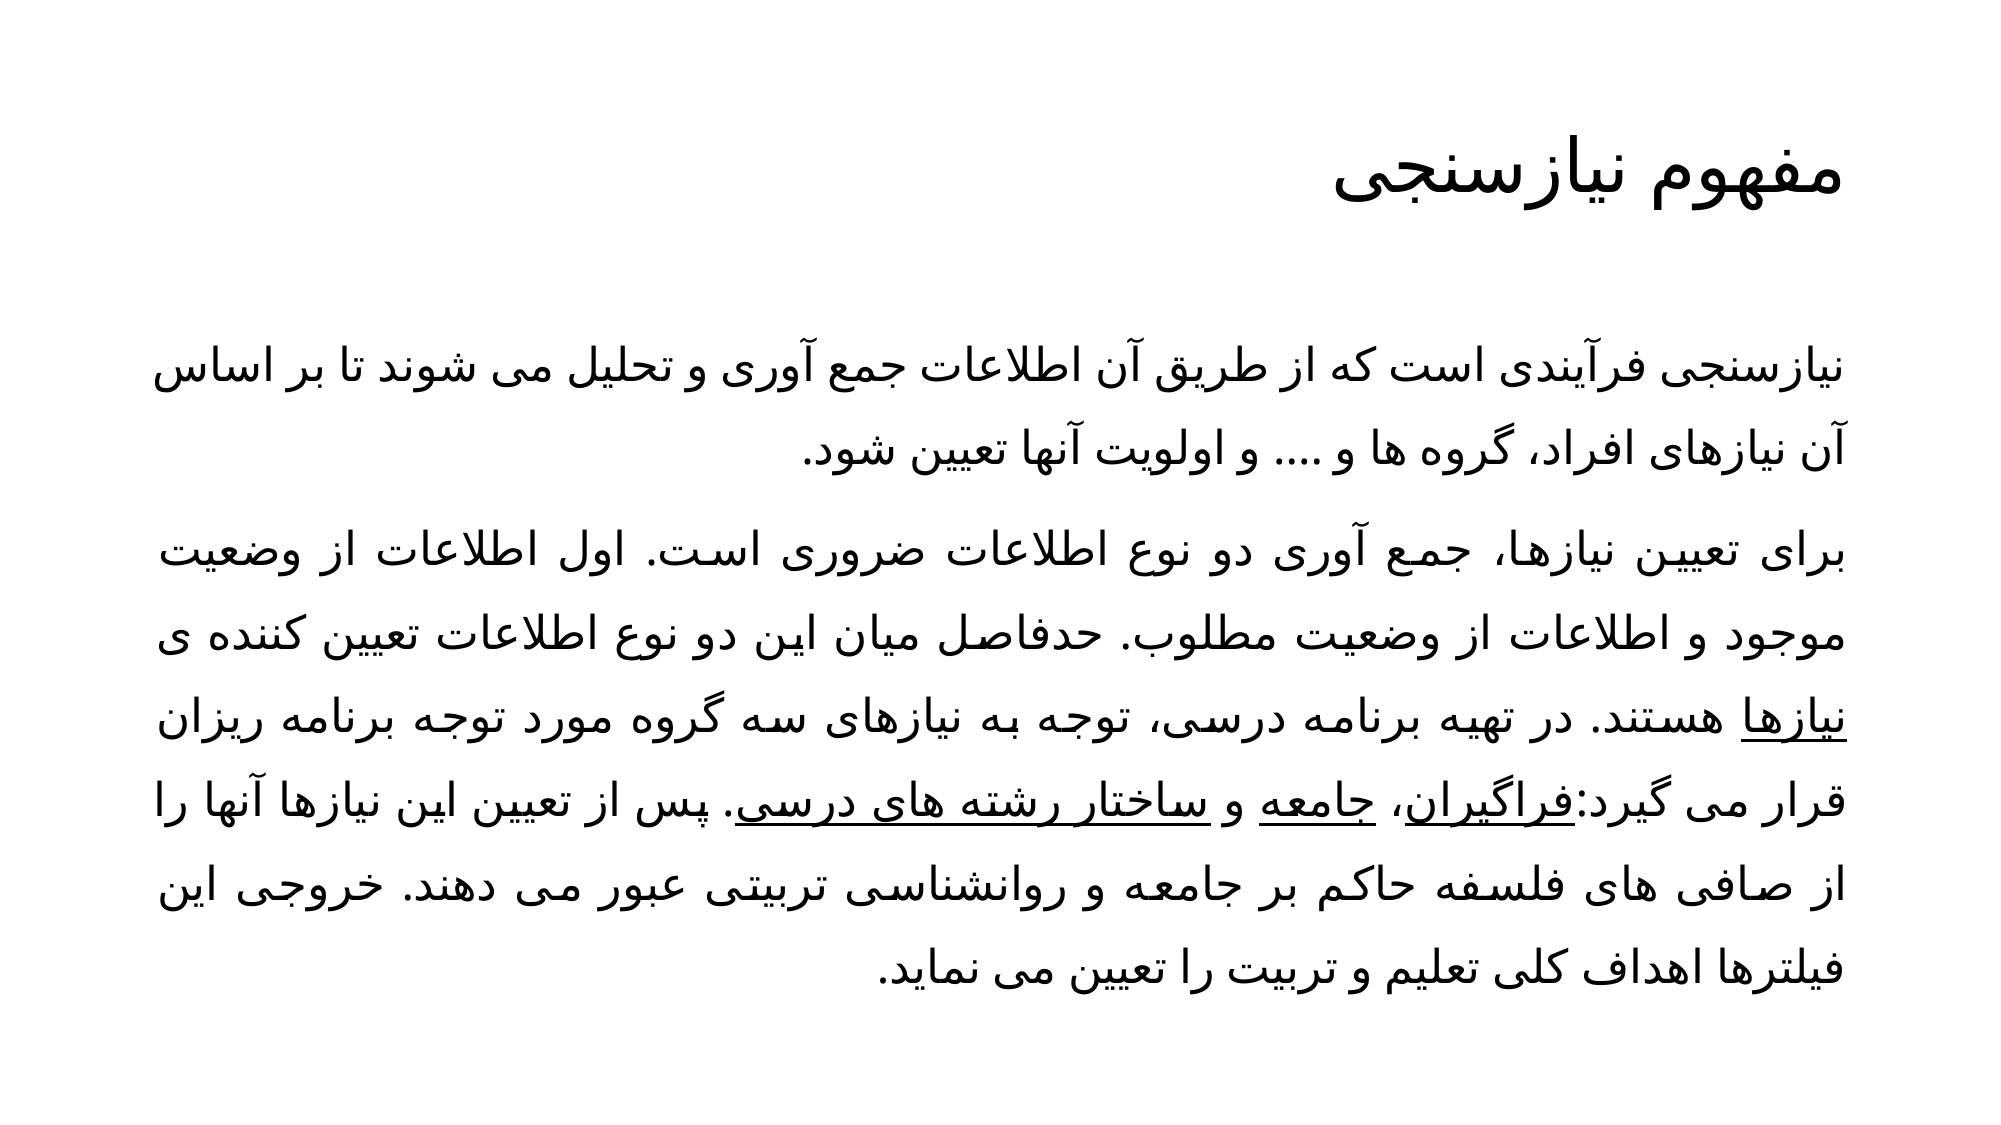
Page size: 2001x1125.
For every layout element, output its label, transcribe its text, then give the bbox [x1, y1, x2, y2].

title مفهوم نیازسنجی [137, 59, 1863, 278]
list نیازسنجی فرآیندی است که از طریق آن اطلاعات جمع آوری و تحلیل می شوند تا بر اساس آن نیازهای افراد، گروه ها و .... و اولویت آنها تعیین شود. برای تعیین نیازها، جمع آوری دو نوع اطلاعات ضروری است. اول اطلاعات از وضعیت موجود و اطلاعات از وضعیت مطلوب. حدفاصل میان این دو نوع اطلاعات تعیین کننده ی نیازها هستند. در تهیه برنامه درسی، توجه به نیازهای سه گروه مورد توجه برنامه ریزان قرار می گیرد:فراگیران، جامعه و ساختار رشته های درسی. پس از تعیین این نیازها آنها را از صافی های فلسفه حاکم بر جامعه و روانشناسی تربیتی عبور می دهند. خروجی این فیلترها اهداف کلی تعلیم و تربیت را تعیین می نماید. [137, 299, 1863, 1014]
